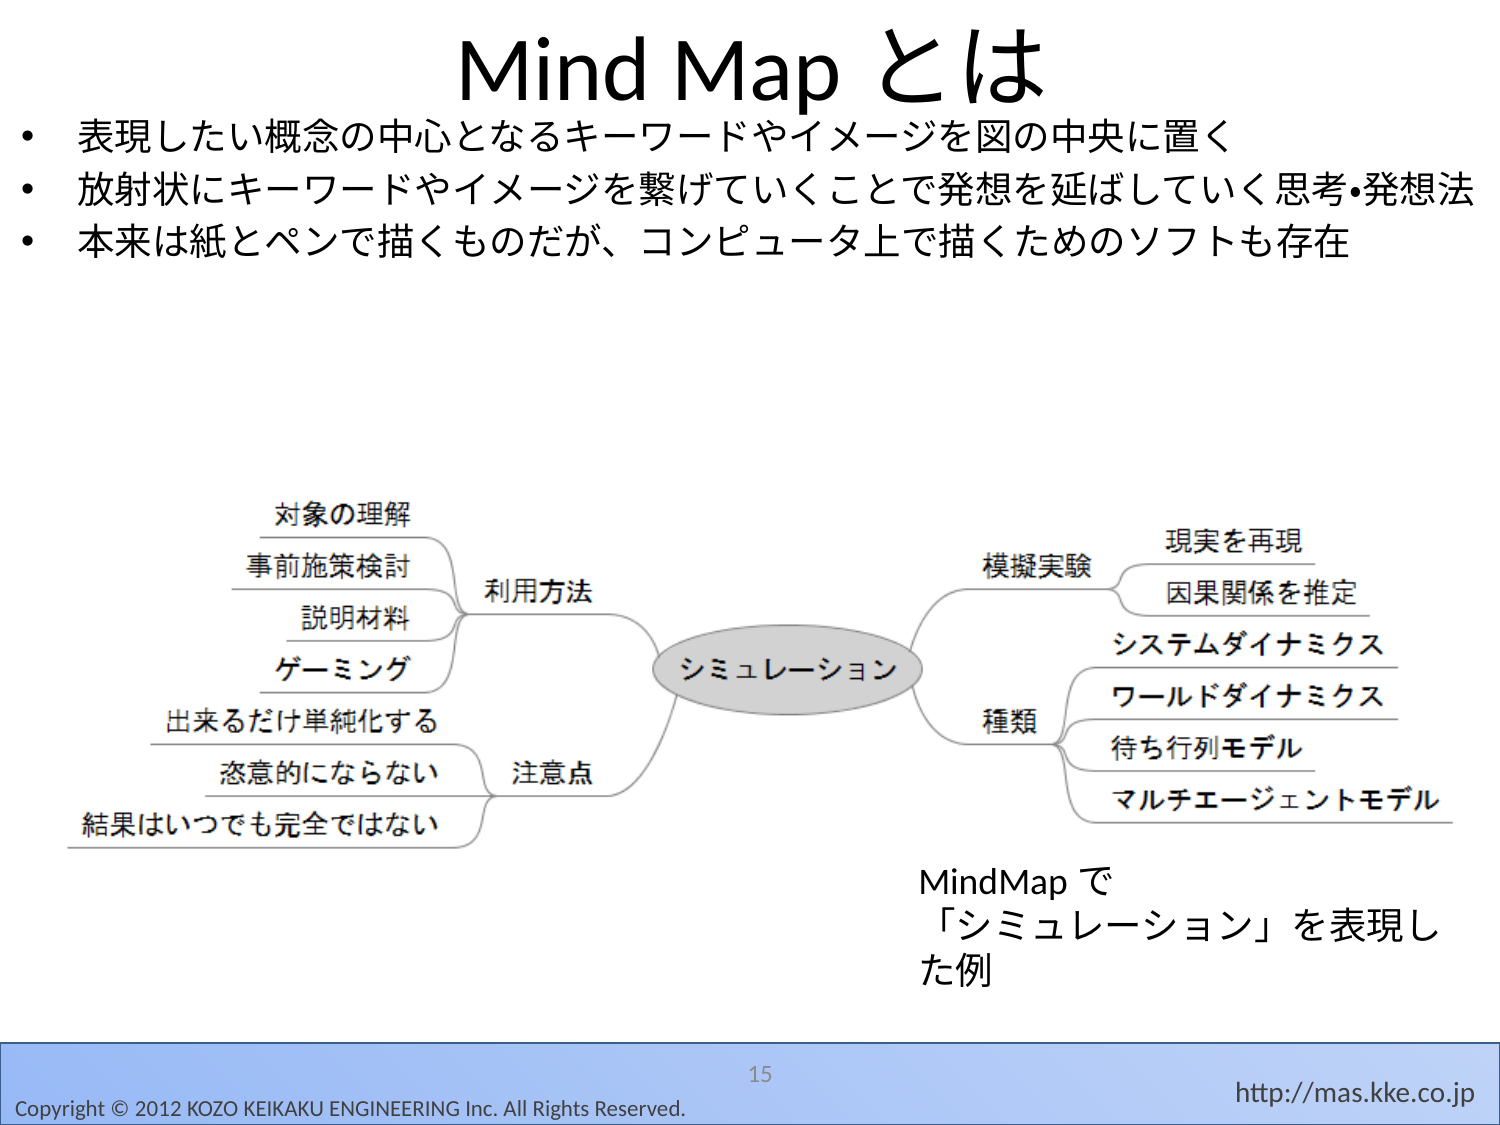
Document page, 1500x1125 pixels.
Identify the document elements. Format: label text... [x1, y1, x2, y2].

title Mind Mapとは [76, 0, 1427, 105]
footer Copyright © 2012 KOZO KEIKAKU ENGINEERING Inc. All Rights Reserved. [0, 1088, 988, 1125]
list 表現したい概念の中心となるキーワードやイメージを図の中央に置く 放射状にキーワードやイメージを繋げていくことで発想を延ばしていく思考・発想法 本来は紙とペンで描くものだが、コンピュータ上で描くためのソフトも存在 [5, 105, 1500, 442]
picture [59, 479, 1464, 852]
text_box MindMapで 「シミュレーション」を表現した例 [903, 849, 1471, 1000]
slide_number 15 [653, 1042, 868, 1103]
